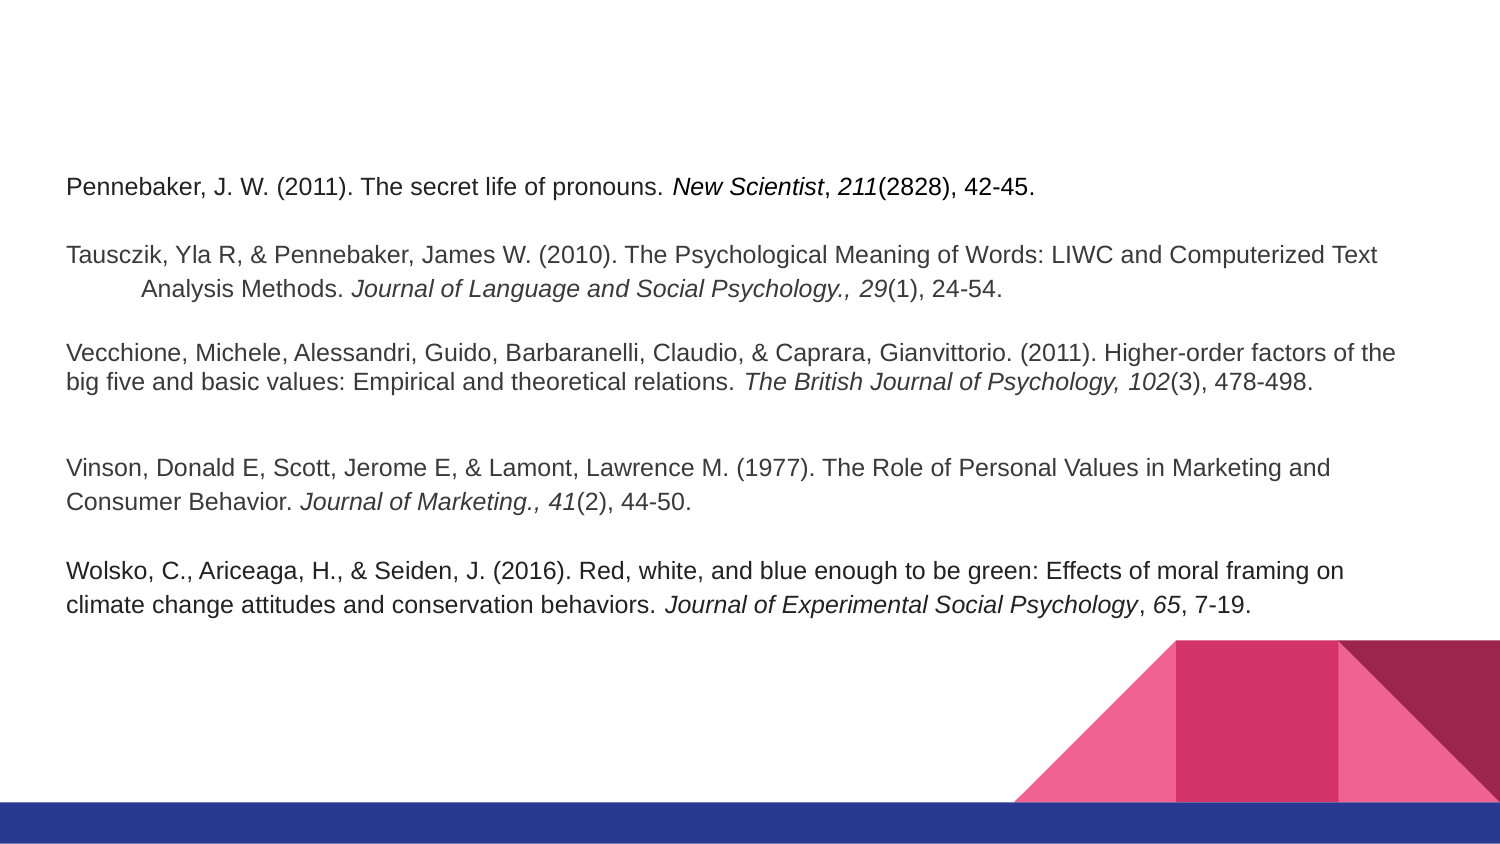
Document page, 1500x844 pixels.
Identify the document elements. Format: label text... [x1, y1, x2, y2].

list Pennebaker, J. W. (2011). The secret life of pronouns. New Scientist, 211(2828), 42-45. Tausczik, Yla R, & Pennebaker, James W. (2010). The Psychological Meaning of Words: LIWC and Computerized Text Analysis Methods. Journal of Language and Social Psychology., 29(1), 24-54. Vecchione, Michele, Alessandri, Guido, Barbaranelli, Claudio, & Caprara, Gianvittorio. (2011). Higher‐order factors of the big five and basic values: Empirical and theoretical relations. The British Journal of Psychology, 102(3), 478-498. Vinson, Donald E, Scott, Jerome E, & Lamont, Lawrence M. (1977). The Role of Personal Values in Marketing and Consumer Behavior. Journal of Marketing., 41(2), 44-50. Wolsko, C., Ariceaga, H., & Seiden, J. (2016). Red, white, and blue enough to be green: Effects of moral framing on climate change attitudes and conservation behaviors. Journal of Experimental Social Psychology, 65, 7-19. [51, 0, 1449, 750]
